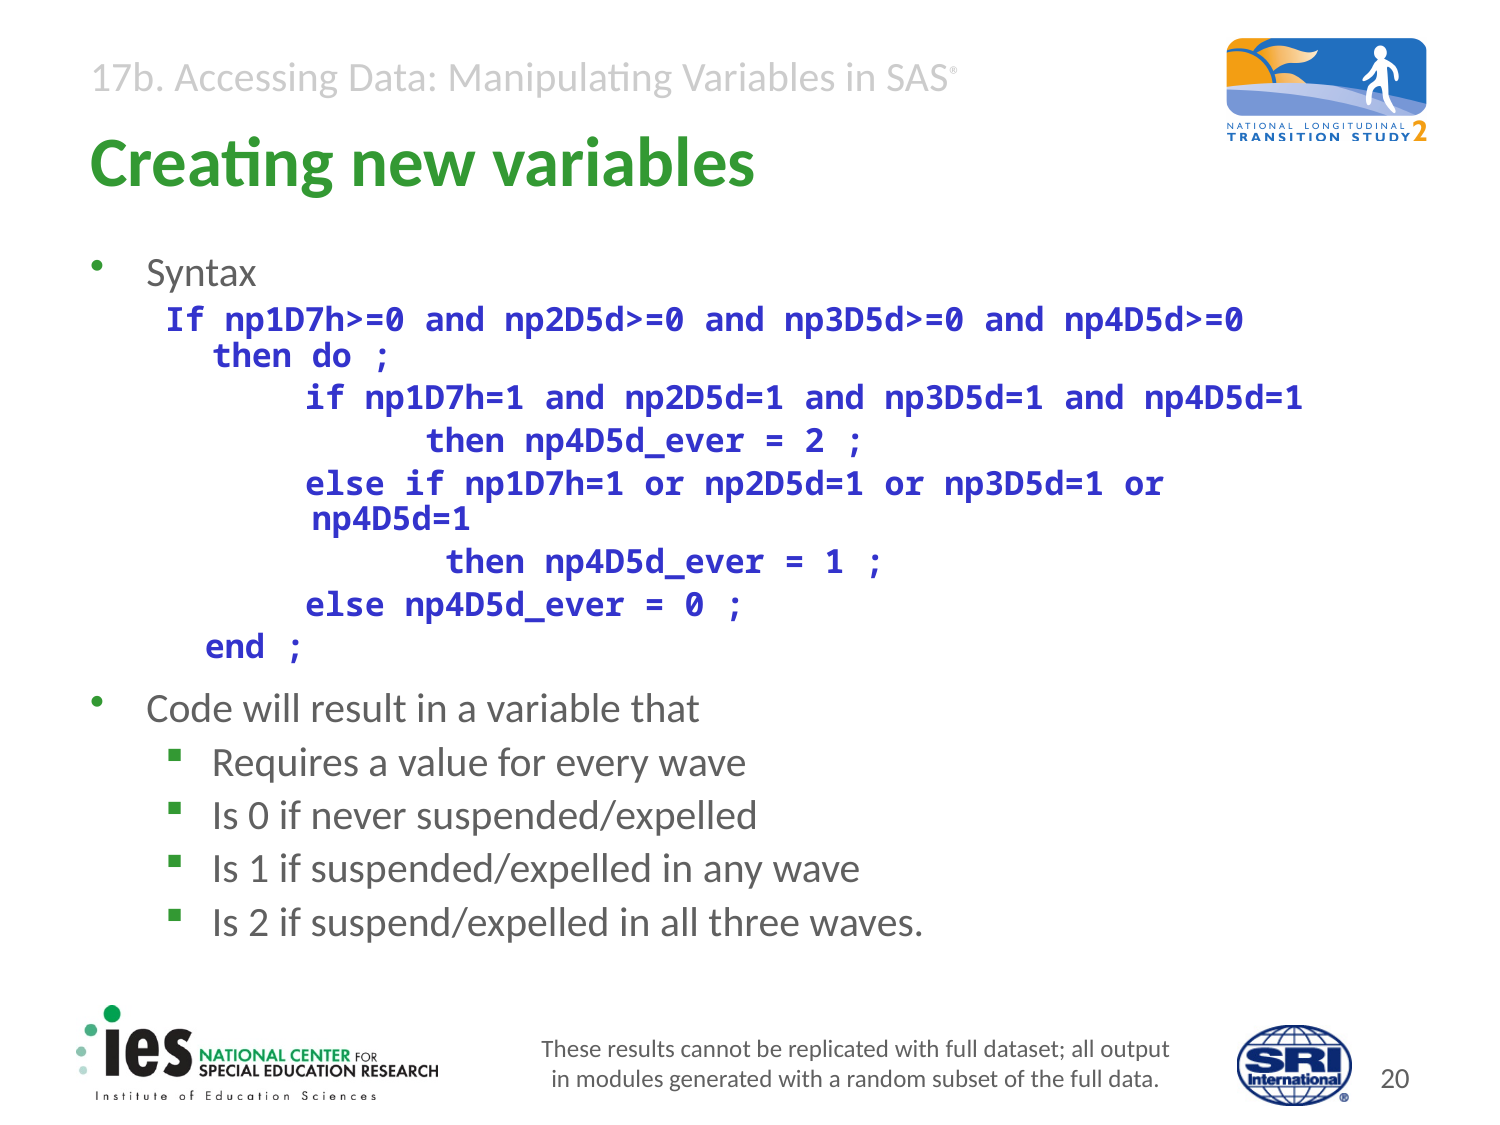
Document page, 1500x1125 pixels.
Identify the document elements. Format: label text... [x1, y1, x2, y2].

picture [76, 1005, 438, 1100]
slide_number 19 [1321, 1051, 1426, 1125]
title Creating new variables [74, 90, 1426, 226]
list Syntax If np1D7h>=0 and np2D5d>=0 and np3D5d>=0 and np4D5d>=0 then do ; if np1D7h=1 and np2D5d=1 and np3D5d=1 and np4D5d=1 then np4D5d_ever = 2 ; else if np1D7h=1 or np2D5d=1 or np3D5d=1 or np4D5d=1 then np4D5d_ever = 1 ; else np4D5d_ever = 0 ; end ; Code will result in a variable that Requires a value for every wave Is 0 if never suspended/expelled Is 1 if suspended/expelled in any wave Is 2 if suspend/expelled in all three waves. [74, 243, 1426, 987]
footer These results cannot be replicated with full dataset; all output in modules generated with a random subset of the full data. [437, 1024, 1276, 1104]
picture [1237, 1025, 1352, 1106]
